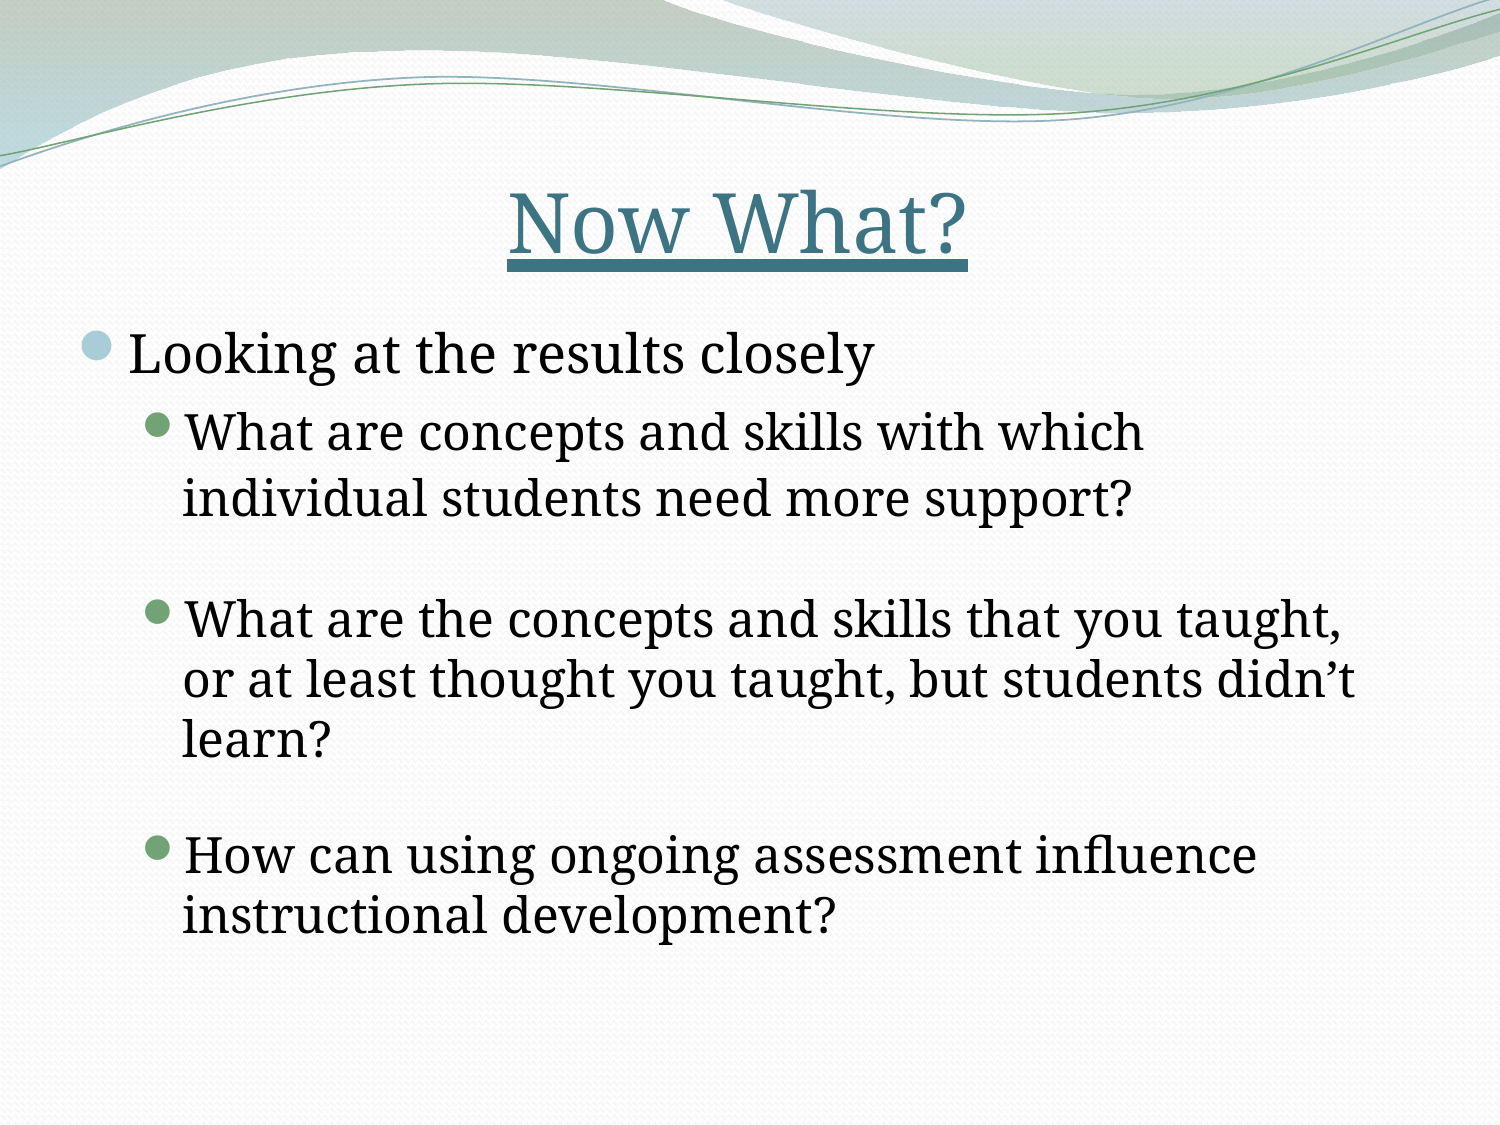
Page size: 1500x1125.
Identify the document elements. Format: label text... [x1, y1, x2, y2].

list Now What? Looking at the results closely What are concepts and skills with which individual students need more support? What are the concepts and skills that you taught, or at least thought you taught, but students didn’t learn? How can using ongoing assessment influence instructional development? [62, 162, 1413, 1038]
